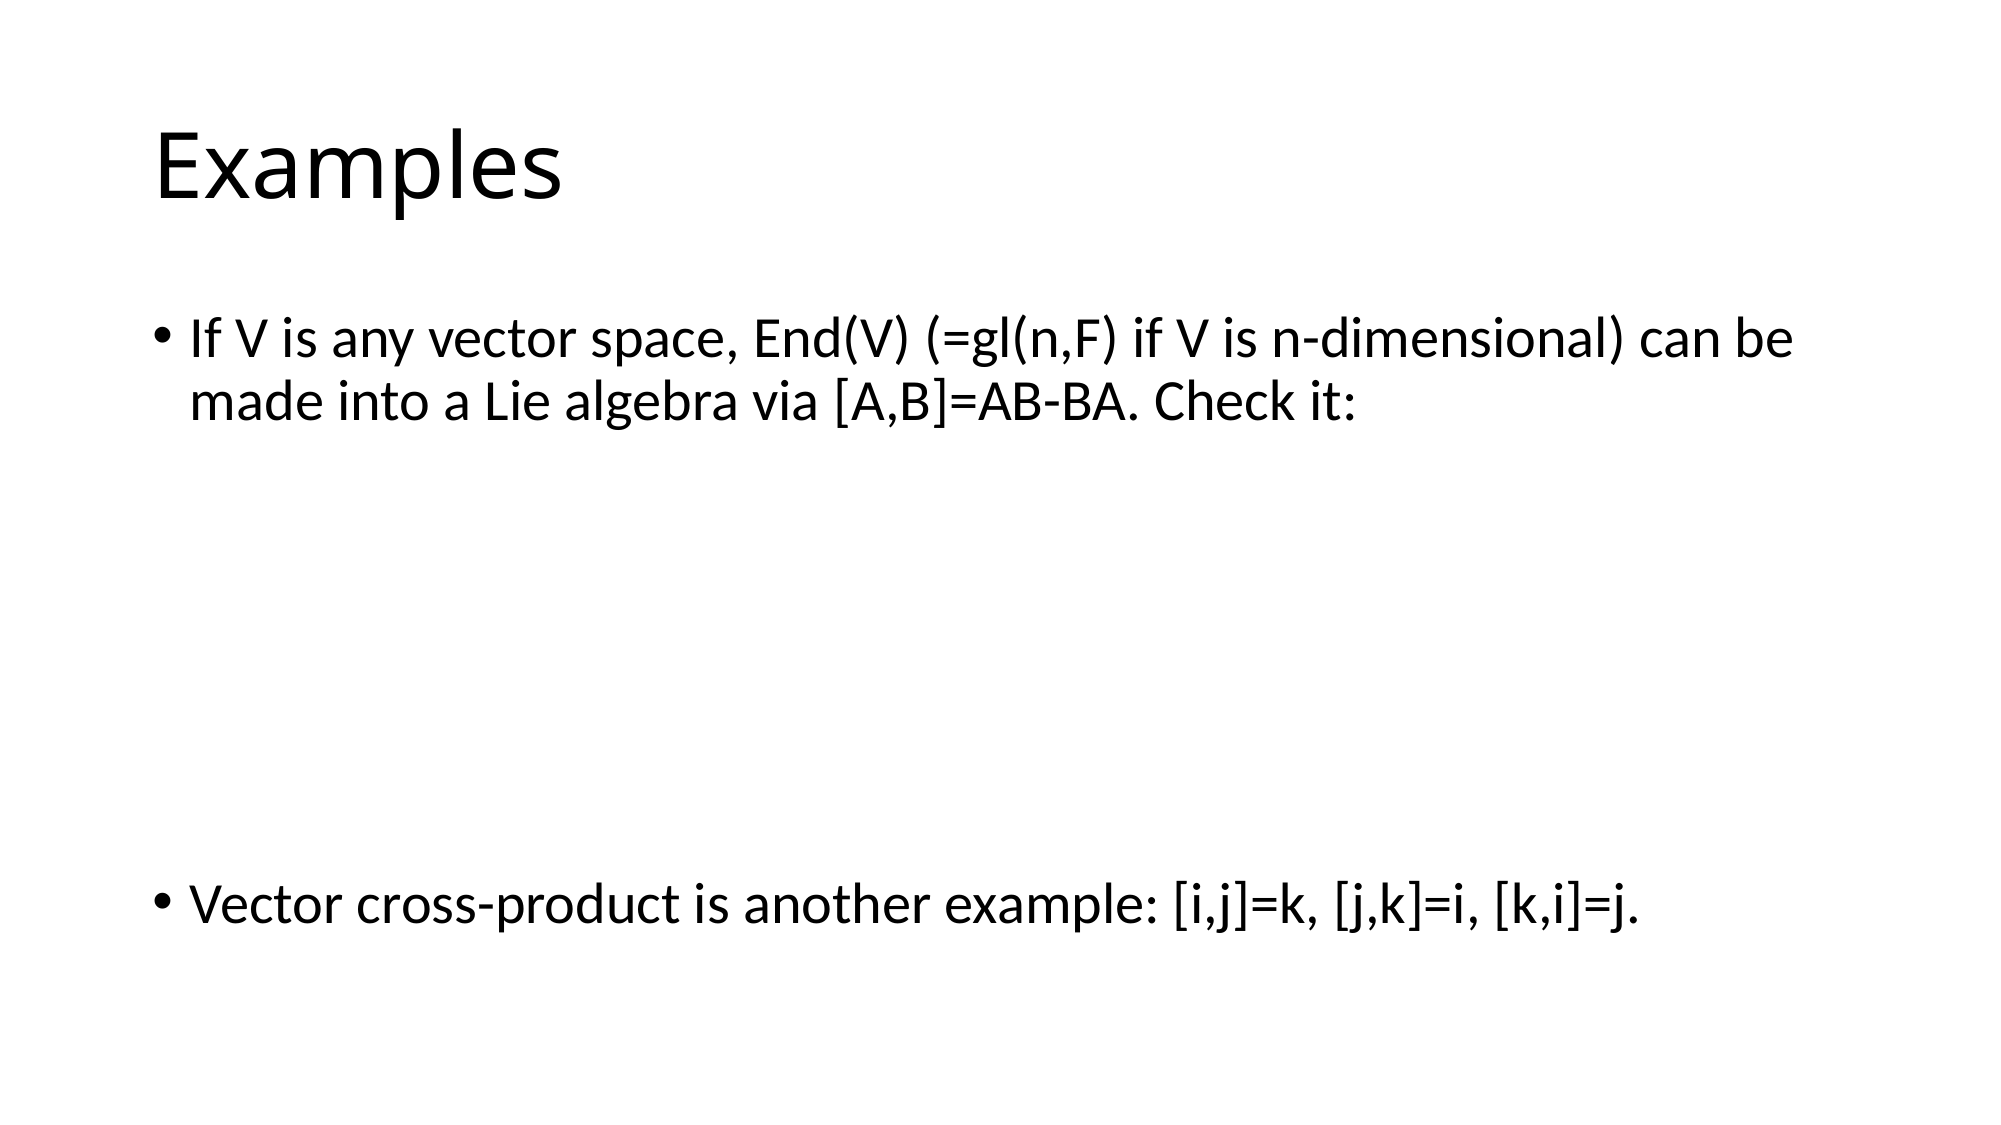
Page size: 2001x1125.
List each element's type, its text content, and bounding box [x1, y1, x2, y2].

list If V is any vector space, End(V) (=gl(n,F) if V is n-dimensional) can be made into a Lie algebra via [A,B]=AB-BA. Check it: Vector cross-product is another example: [i,j]=k, [j,k]=i, [k,i]=j. [137, 299, 1863, 1014]
title Examples [137, 59, 1863, 278]
